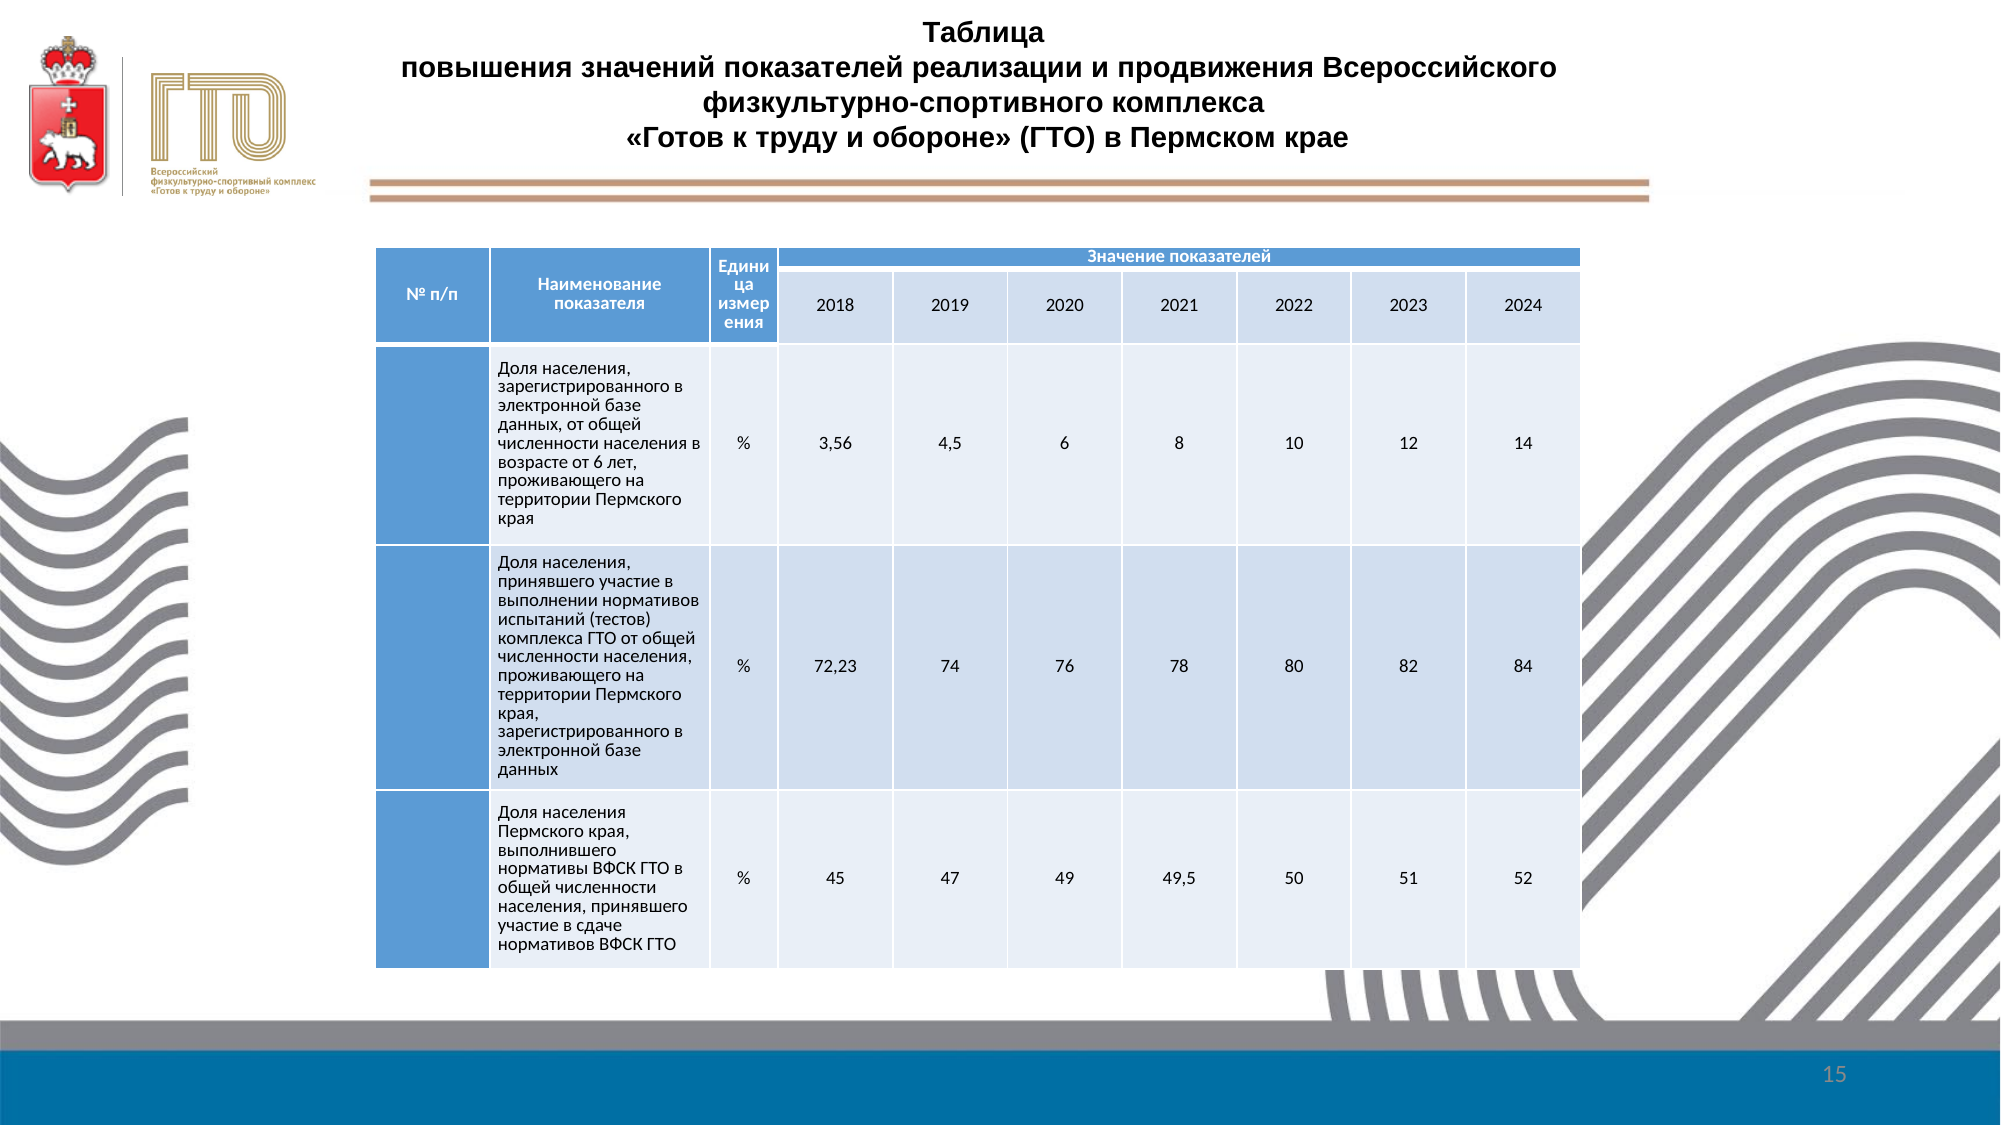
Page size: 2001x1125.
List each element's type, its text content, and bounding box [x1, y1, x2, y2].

table_cell 4,5 [894, 345, 1007, 544]
text_box Таблица повышения значений показателей реализации и продвижения Всероссийского физкультурно-спортивного комплекса «Готов к труду и обороне» (ГТО) в Пермском крае [87, 6, 1880, 196]
table_cell 12 [1352, 345, 1465, 544]
table_cell 78 [1123, 546, 1236, 789]
table_cell 49 [1008, 791, 1121, 968]
table_cell 84 [1467, 546, 1580, 789]
table_cell 2018 [779, 272, 892, 343]
table_cell Доля населения, зарегистрированного в электронной базе данных, от общей численности населения в возрасте от 6 лет, проживающего на территории Пермского края [491, 347, 709, 544]
table_cell 2021 [1123, 272, 1236, 343]
table_header Единица измерения [711, 248, 777, 342]
table_cell % [711, 347, 777, 544]
table_cell 49,5 [1123, 791, 1236, 968]
table_cell 2023 [1352, 272, 1465, 343]
table_cell 45 [779, 791, 892, 968]
table_header № п/п [376, 248, 489, 342]
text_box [29, 36, 316, 197]
picture [0, 0, 2001, 1052]
table_cell Доля населения, принявшего участие в выполнении нормативов испытаний (тестов) комплекса ГТО от общей численности населения, проживающего на территории Пермского края, зарегистрированного в электронной базе данных [491, 546, 709, 789]
table_header Наименование показателя [491, 248, 709, 342]
table_cell 2024 [1467, 272, 1580, 343]
table_cell 82 [1352, 546, 1465, 789]
table_cell 80 [1238, 546, 1350, 789]
table_cell [376, 546, 489, 789]
table_cell % [711, 546, 777, 789]
table_cell 47 [894, 791, 1007, 968]
table_cell 50 [1238, 791, 1350, 968]
table_cell 76 [1008, 546, 1121, 789]
table_cell [376, 347, 489, 544]
table_cell 3,56 [779, 345, 892, 544]
table_cell 72,23 [779, 546, 892, 789]
table_cell 8 [1123, 345, 1236, 544]
slide_number 15 [1412, 1042, 1863, 1103]
table_cell 2020 [1008, 272, 1121, 343]
table_cell 52 [1467, 791, 1580, 968]
table_cell 74 [894, 546, 1007, 789]
table_cell Доля населения Пермского края, выполнившего нормативы ВФСК ГТО в общей численности населения, принявшего участие в сдаче нормативов ВФСК ГТО [491, 791, 709, 968]
table_cell 10 [1238, 345, 1350, 544]
table_cell % [711, 791, 777, 968]
table_cell [376, 791, 489, 968]
table_cell 2019 [894, 272, 1007, 343]
table_cell 2022 [1238, 272, 1350, 343]
table_header Значение показателей [779, 248, 1580, 266]
table_cell 51 [1352, 791, 1465, 968]
table_cell 6 [1008, 345, 1121, 544]
table_cell 14 [1467, 345, 1580, 544]
